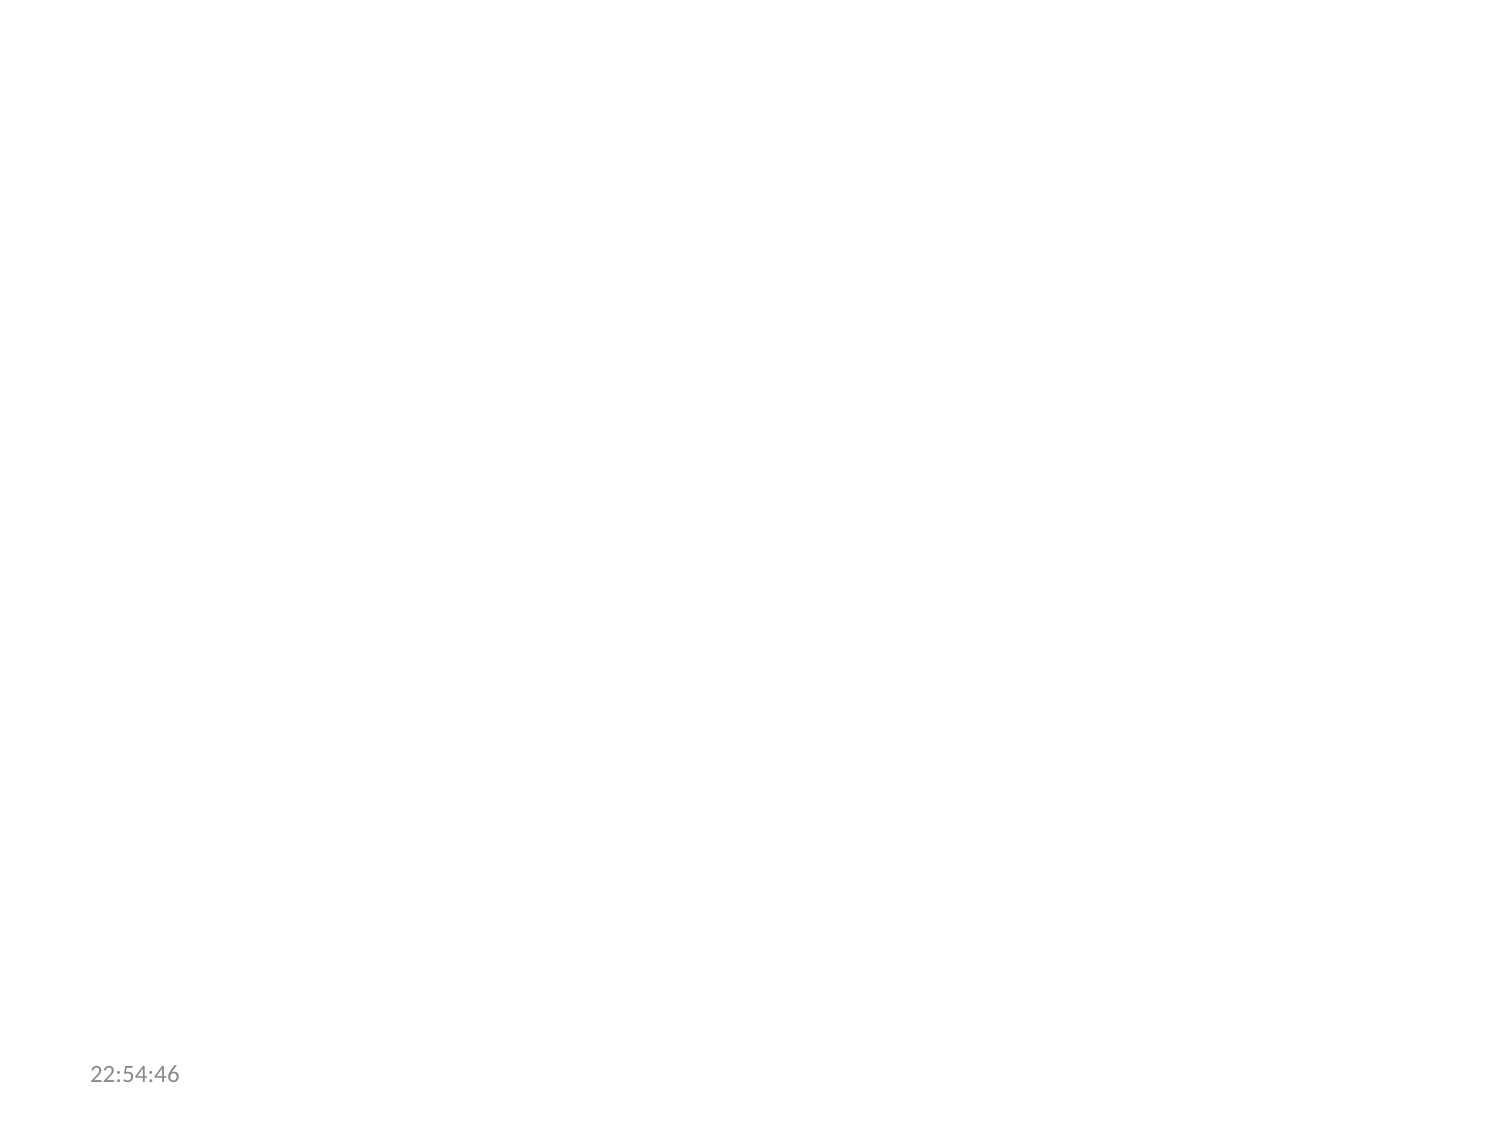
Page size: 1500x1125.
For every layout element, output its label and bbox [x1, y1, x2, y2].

slide_number [75, 1042, 425, 1103]
